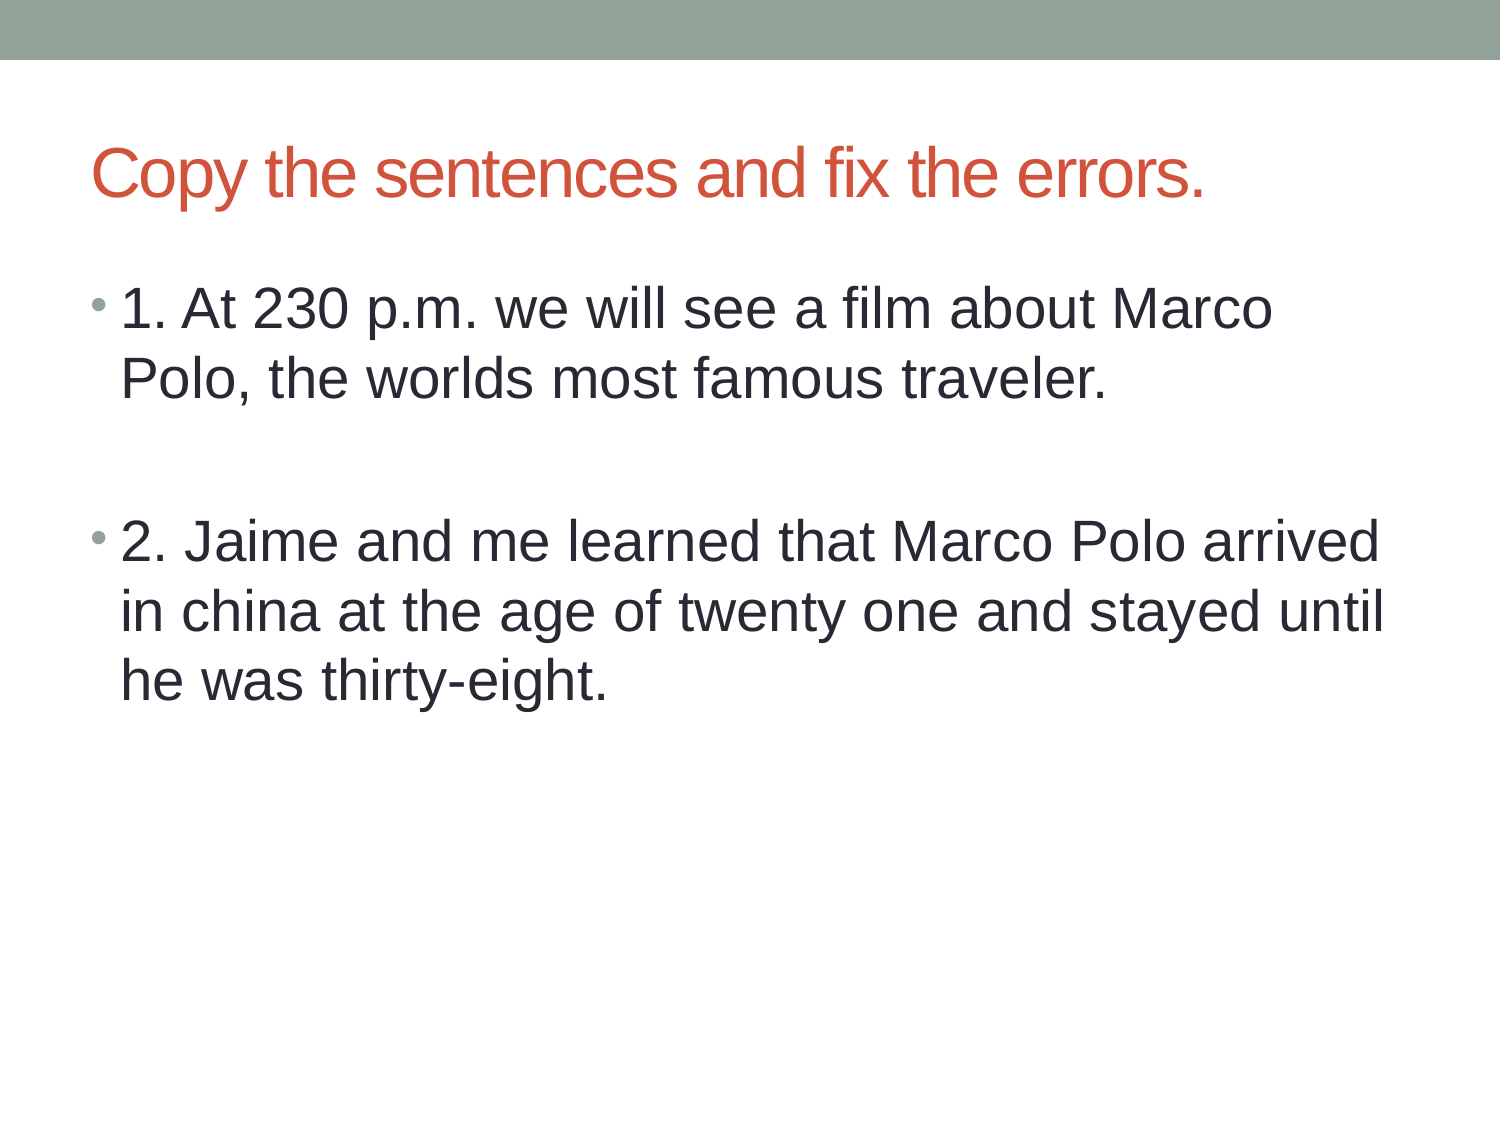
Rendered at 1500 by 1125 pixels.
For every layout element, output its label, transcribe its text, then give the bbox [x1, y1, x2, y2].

list 1. At 230 p.m. we will see a film about Marco Polo, the worlds most famous traveler. 2. Jaime and me learned that Marco Polo arrived in china at the age of twenty one and stayed until he was thirty-eight. [75, 262, 1425, 1063]
title Copy the sentences and fix the errors. [75, 87, 1425, 250]
